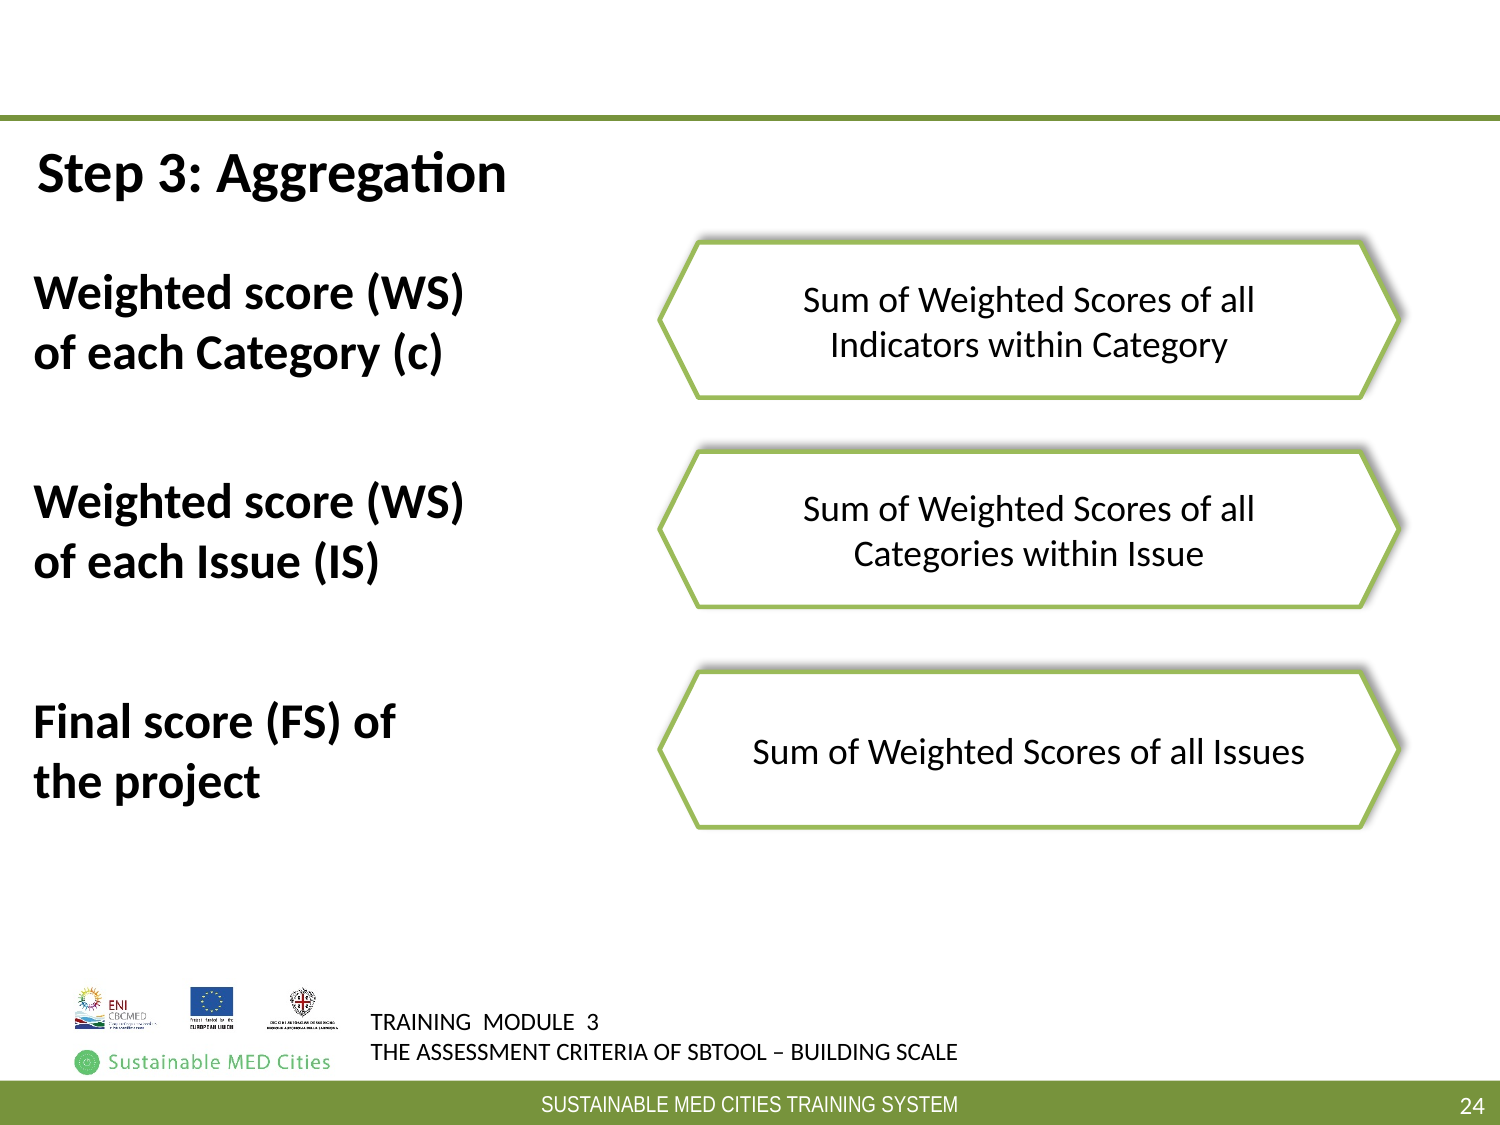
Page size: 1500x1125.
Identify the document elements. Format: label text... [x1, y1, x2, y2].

text_box Sum of Weighted Scores of all Categories within Issue [657, 449, 1401, 610]
text_box Weighted score (WS) of each Issue (IS) [18, 461, 487, 596]
text_box Final score (FS) of the project [18, 681, 487, 817]
text_box Sum of Weighted Scores of all Indicators within Category [657, 240, 1401, 400]
slide_number 24 [1399, 1074, 1500, 1125]
text_box Step 3: Aggregation [22, 126, 523, 212]
text_box Weighted score (WS) of each Category (c) [18, 251, 487, 387]
text_box Sum of Weighted Scores of all Issues [657, 669, 1401, 830]
picture [62, 978, 356, 1080]
